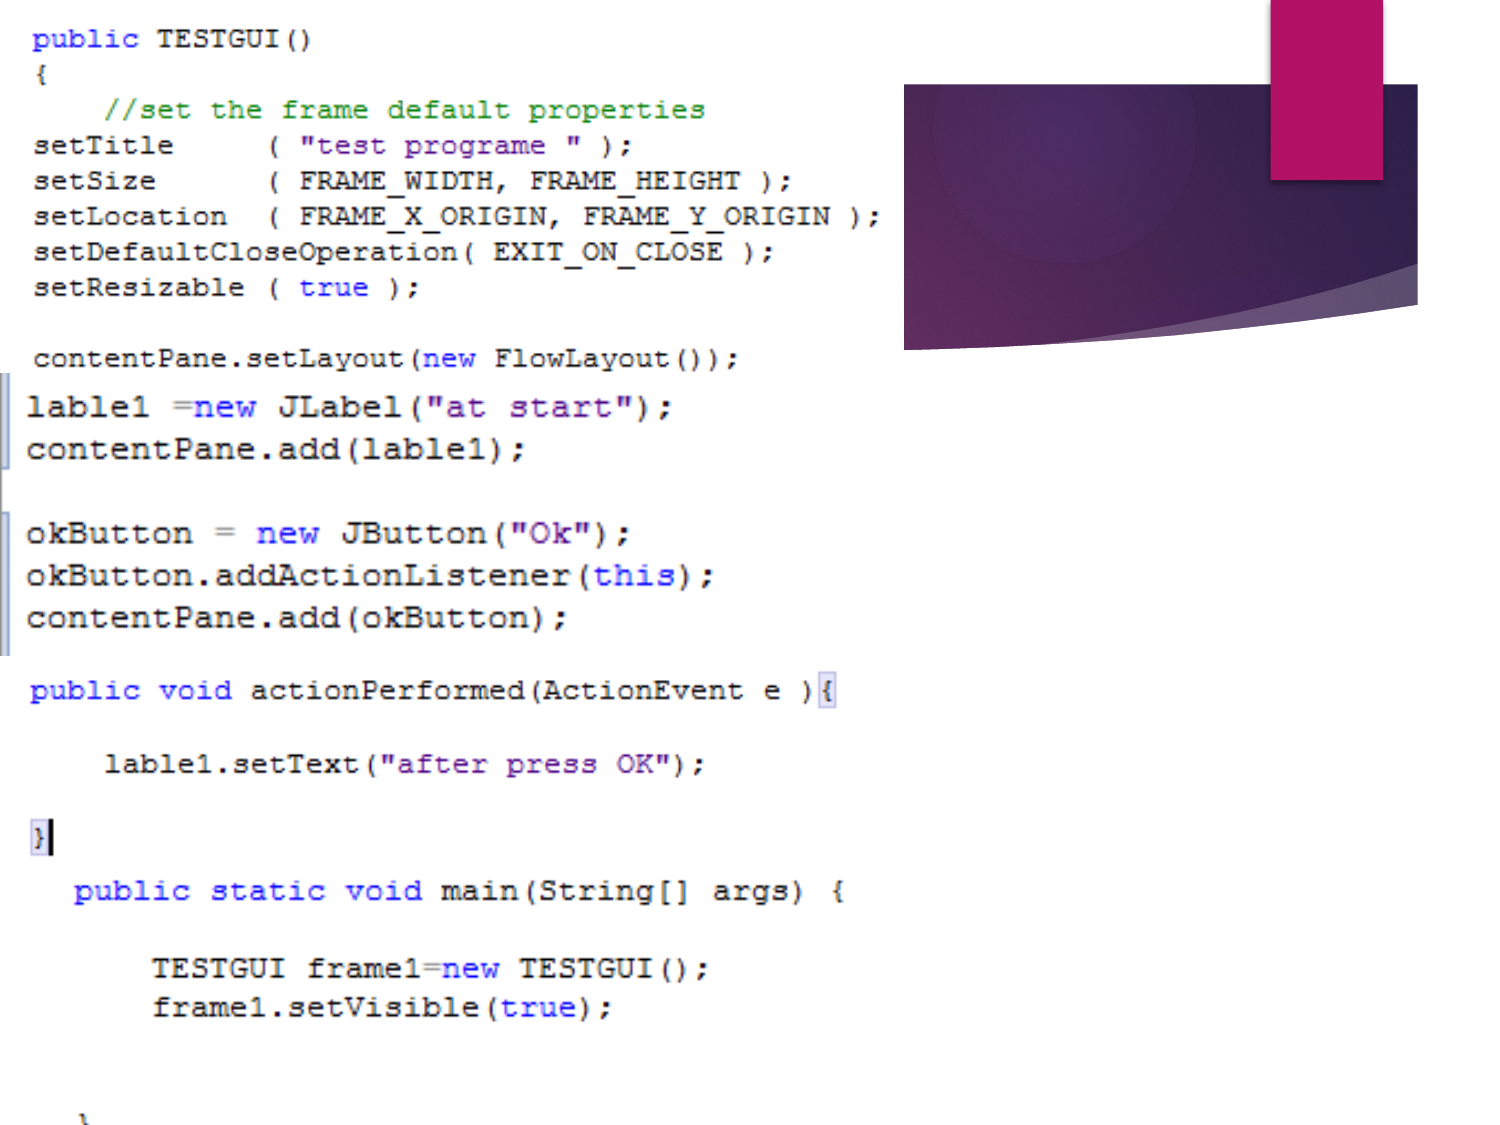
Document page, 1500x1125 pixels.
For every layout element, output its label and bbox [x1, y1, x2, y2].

picture [0, 0, 1034, 1125]
